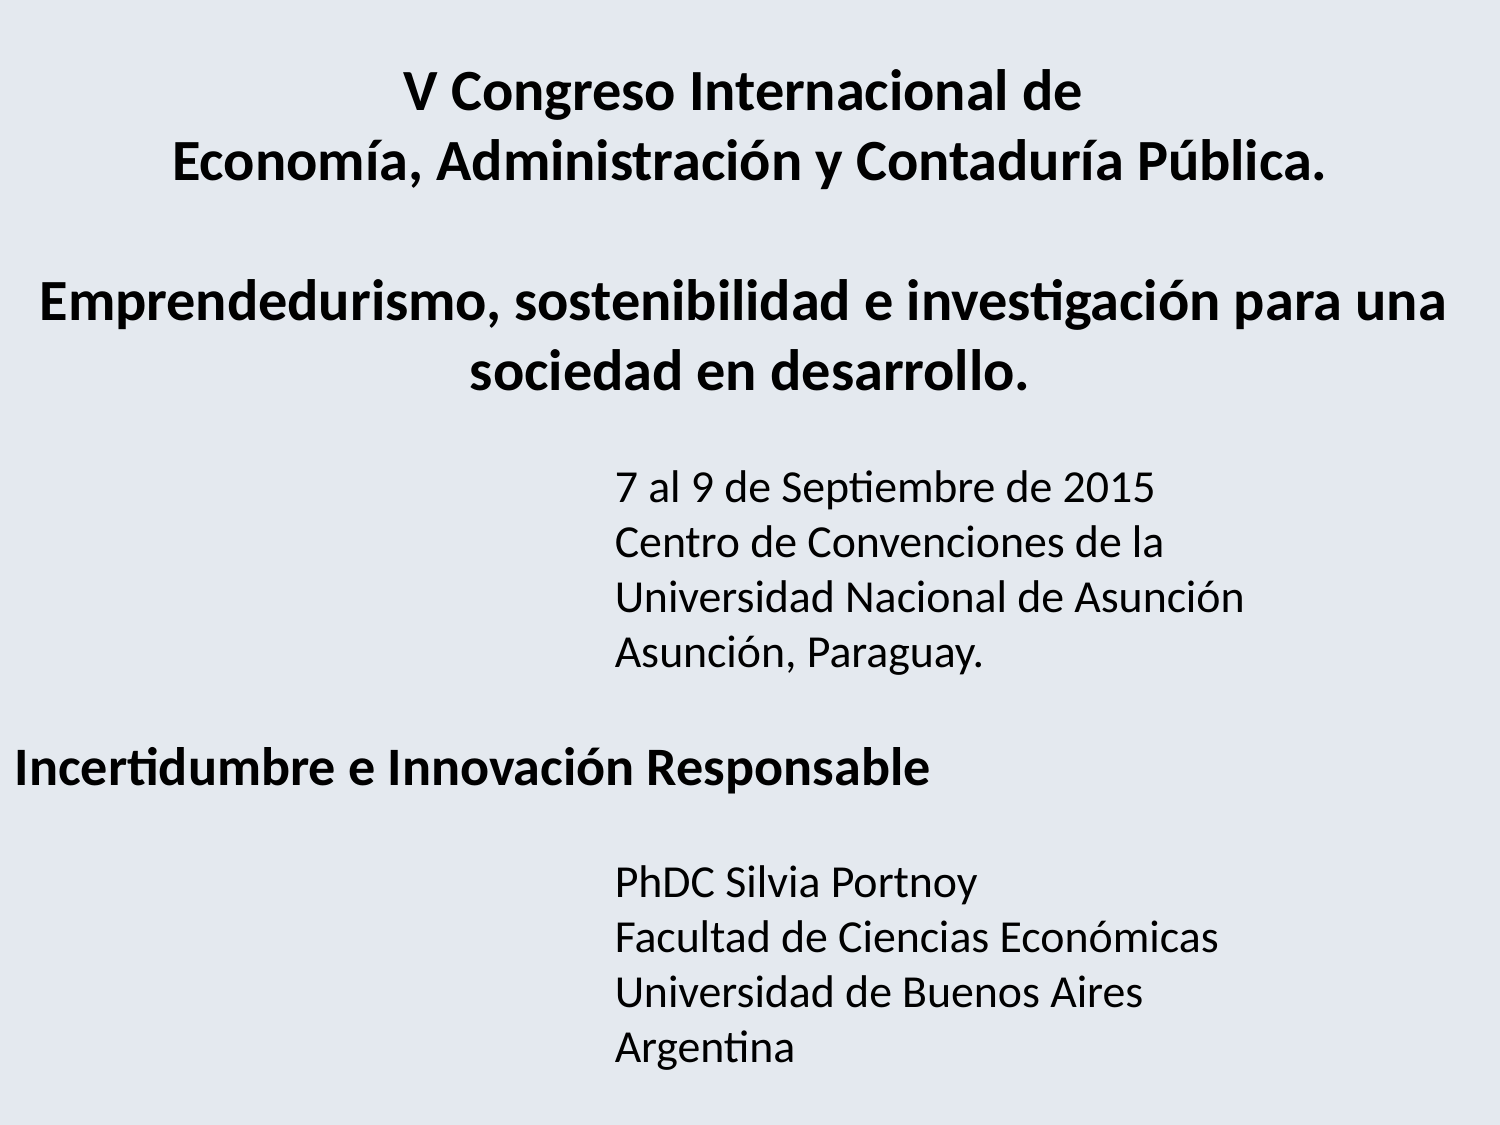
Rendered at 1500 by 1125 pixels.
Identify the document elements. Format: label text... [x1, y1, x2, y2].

text_box V Congreso Internacional de Economía, Administración y Contaduría Pública. Emprendedurismo, sostenibilidad e investigación para una sociedad en desarrollo. 7 al 9 de Septiembre de 2015 Centro de Convenciones de la Universidad Nacional de Asunción Asunción, Paraguay. Incertidumbre e Innovación Responsable PhDC Silvia Portnoy Facultad de Ciencias Económicas Universidad de Buenos Aires Argentina [0, 44, 1500, 1124]
